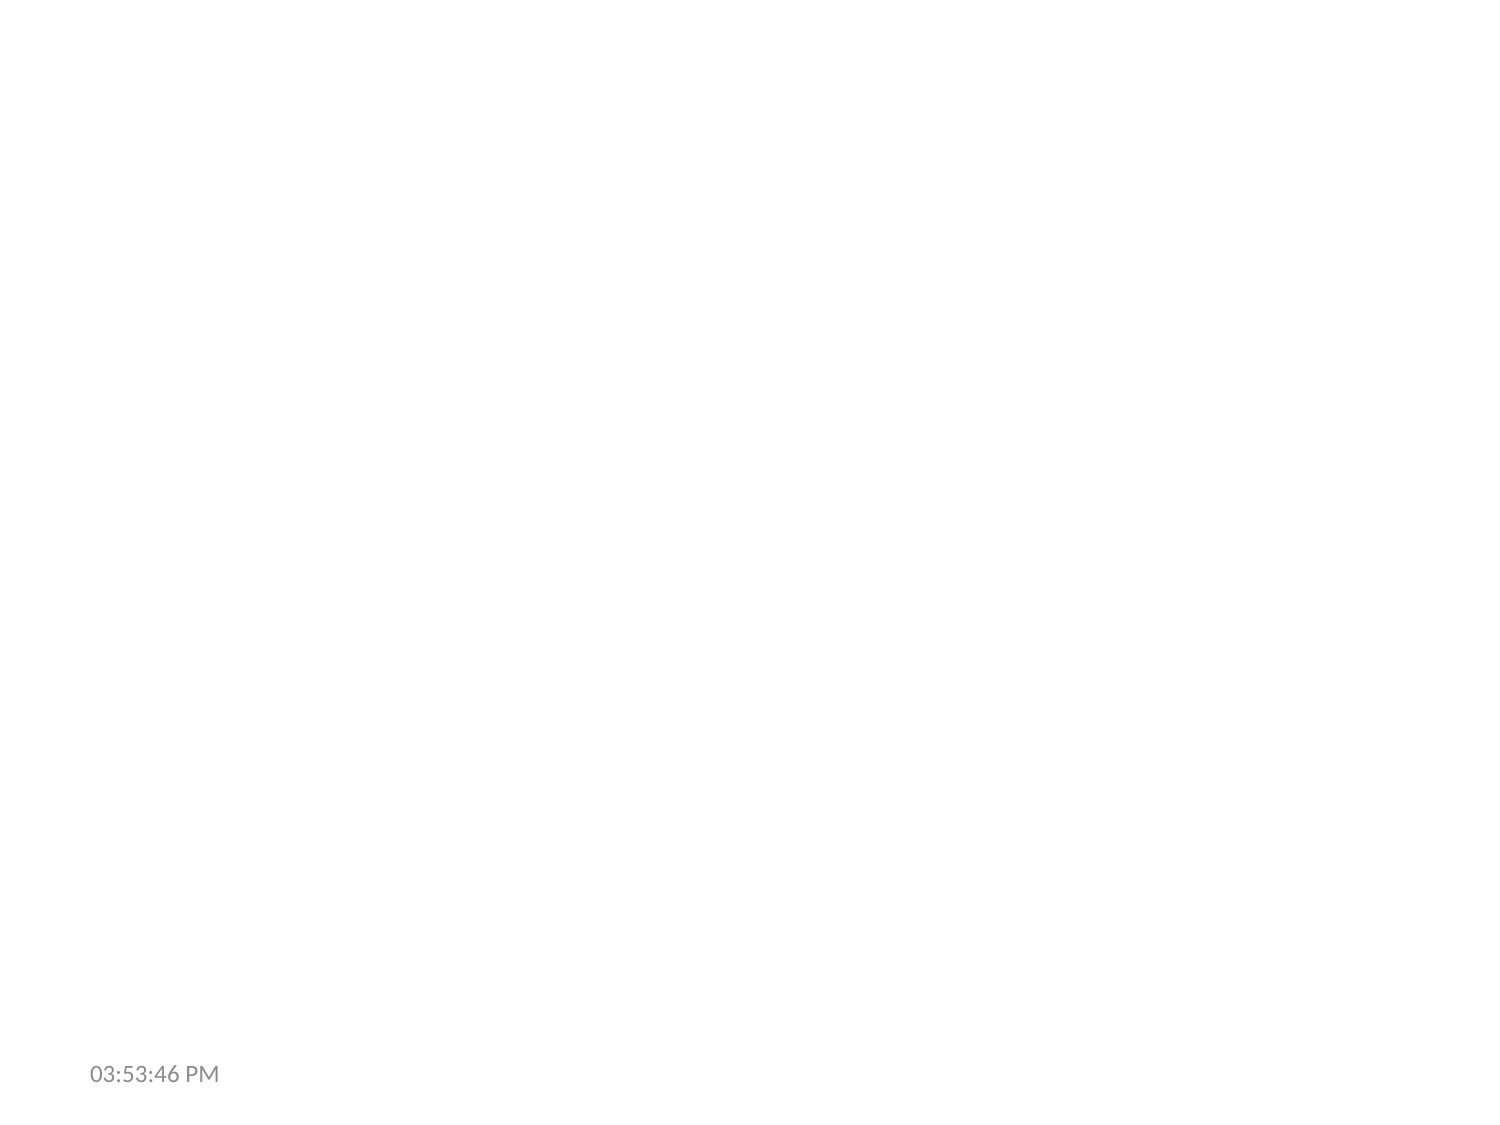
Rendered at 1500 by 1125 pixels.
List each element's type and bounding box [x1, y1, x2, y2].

slide_number [75, 1042, 425, 1103]
